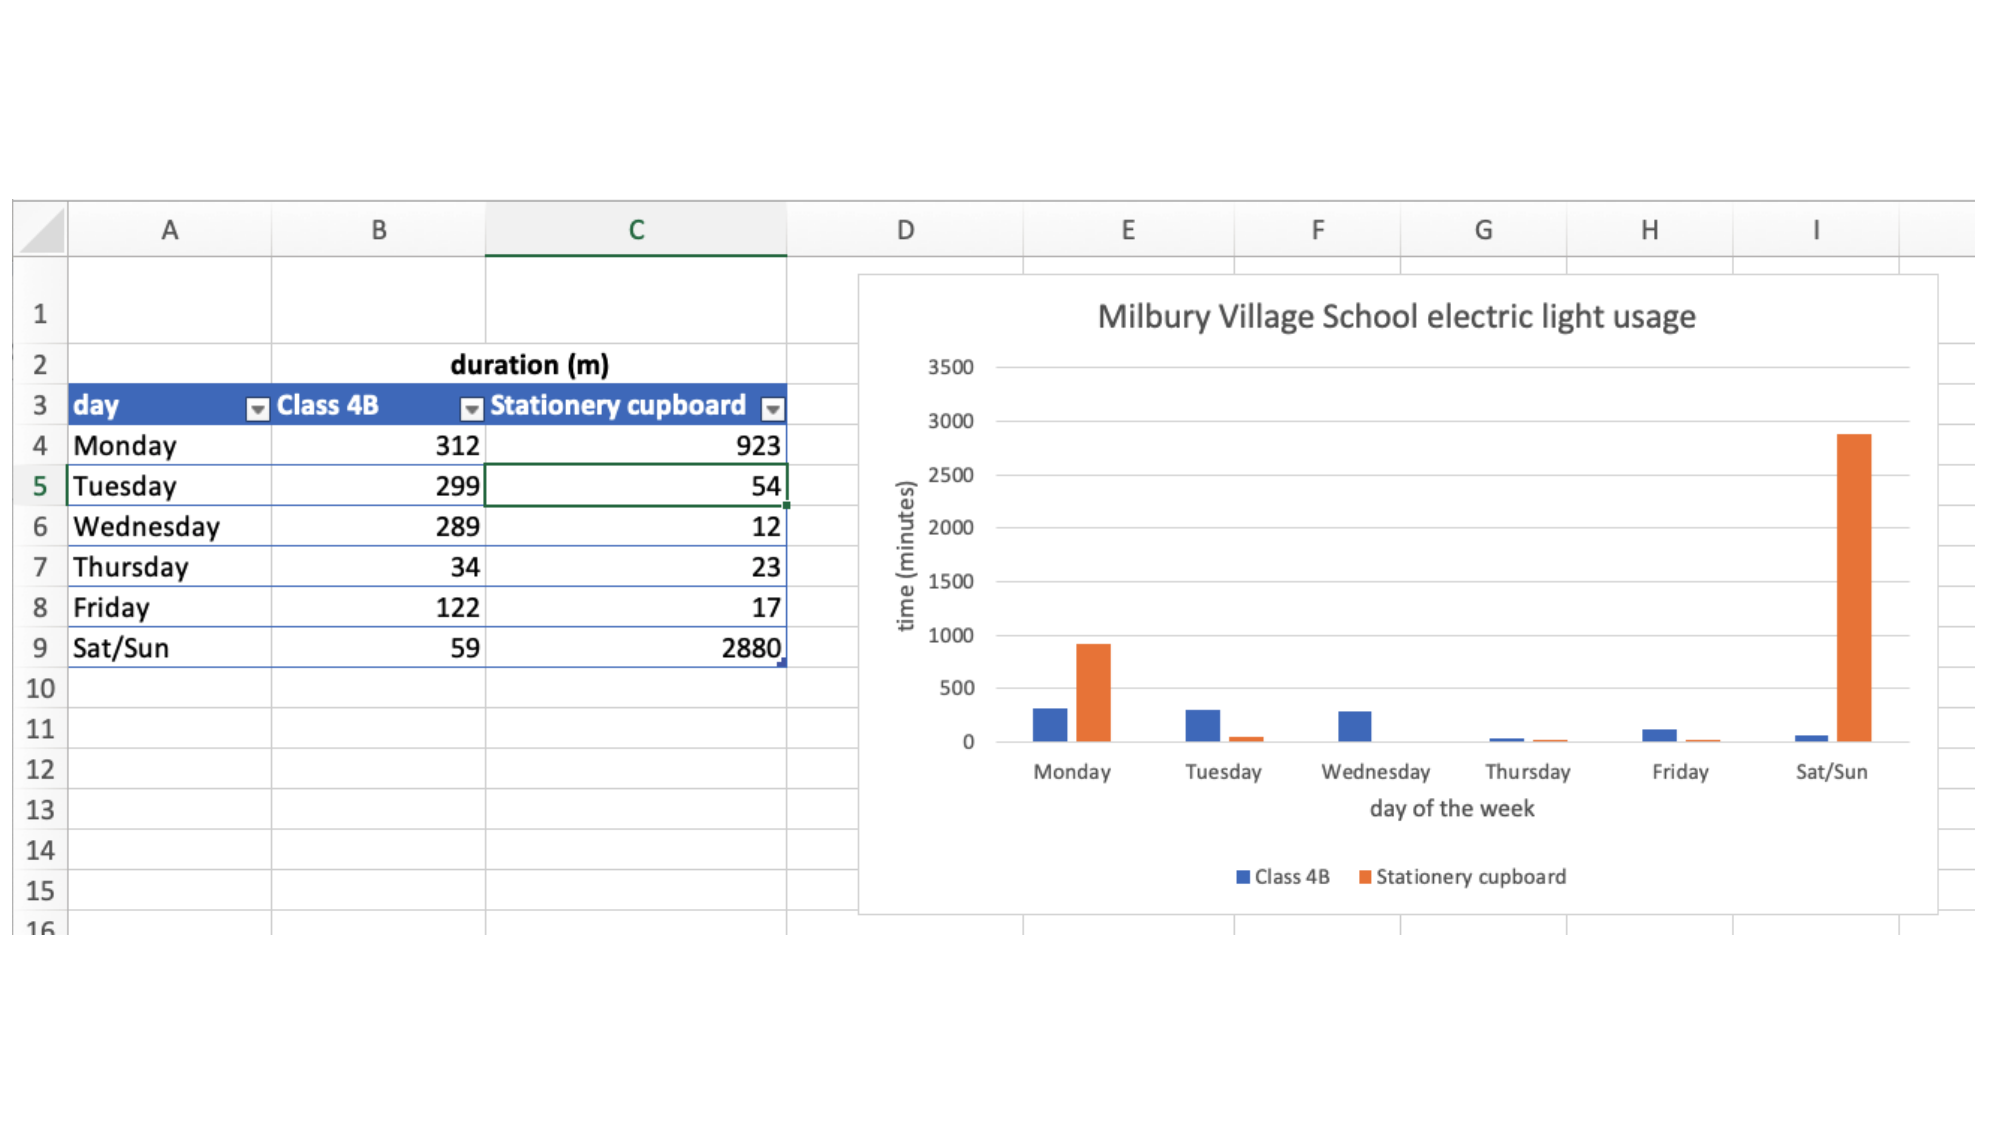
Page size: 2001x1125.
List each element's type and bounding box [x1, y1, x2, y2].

picture [0, 167, 2000, 979]
